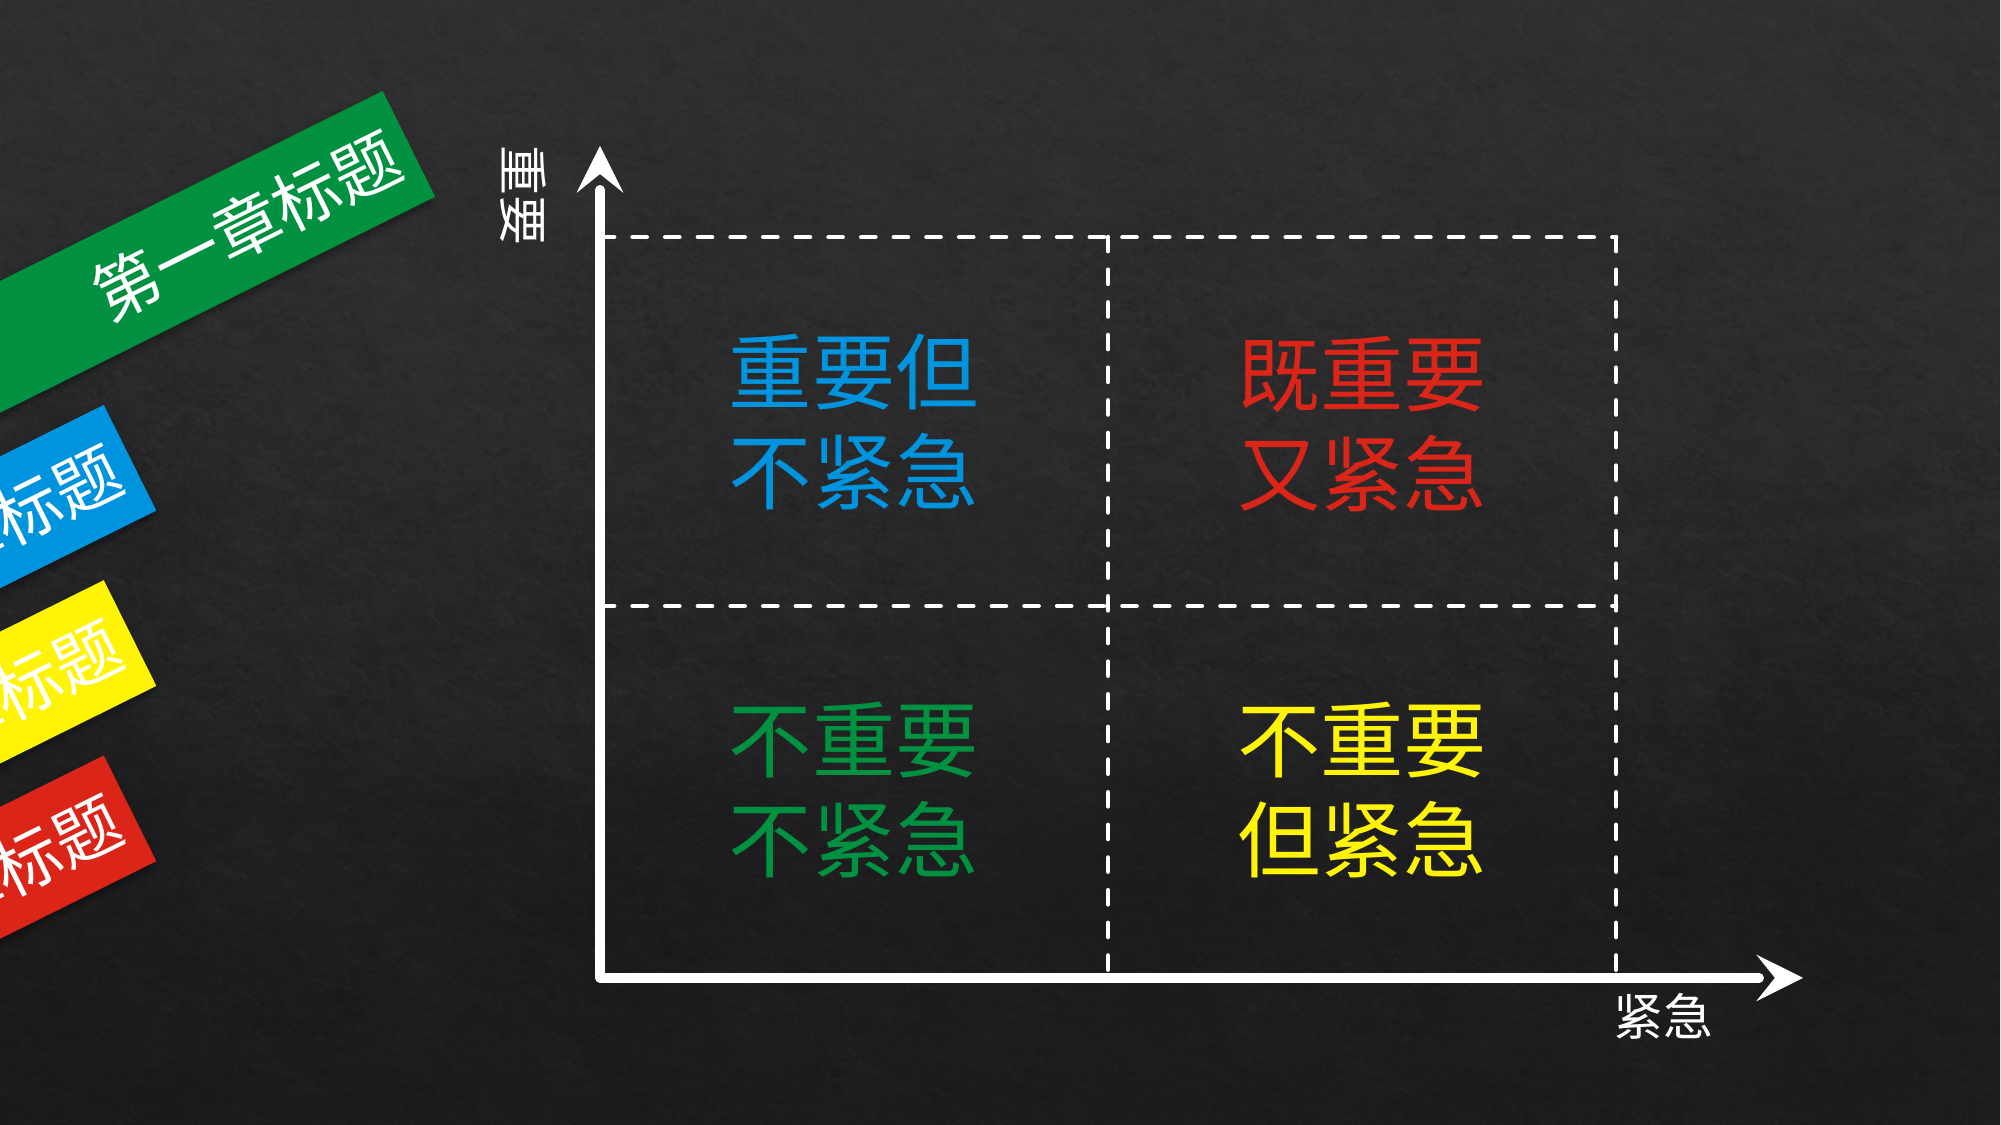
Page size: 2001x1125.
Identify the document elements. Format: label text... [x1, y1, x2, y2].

text_box 不重要 但紧急 [1222, 680, 1502, 896]
text_box 重要但 不紧急 [714, 312, 994, 528]
text_box 紧急 [1598, 989, 1729, 1053]
text_box 重要 [470, 130, 562, 248]
text_box 既重要 又紧急 [1222, 314, 1502, 530]
text_box 不重要 不紧急 [714, 680, 994, 896]
